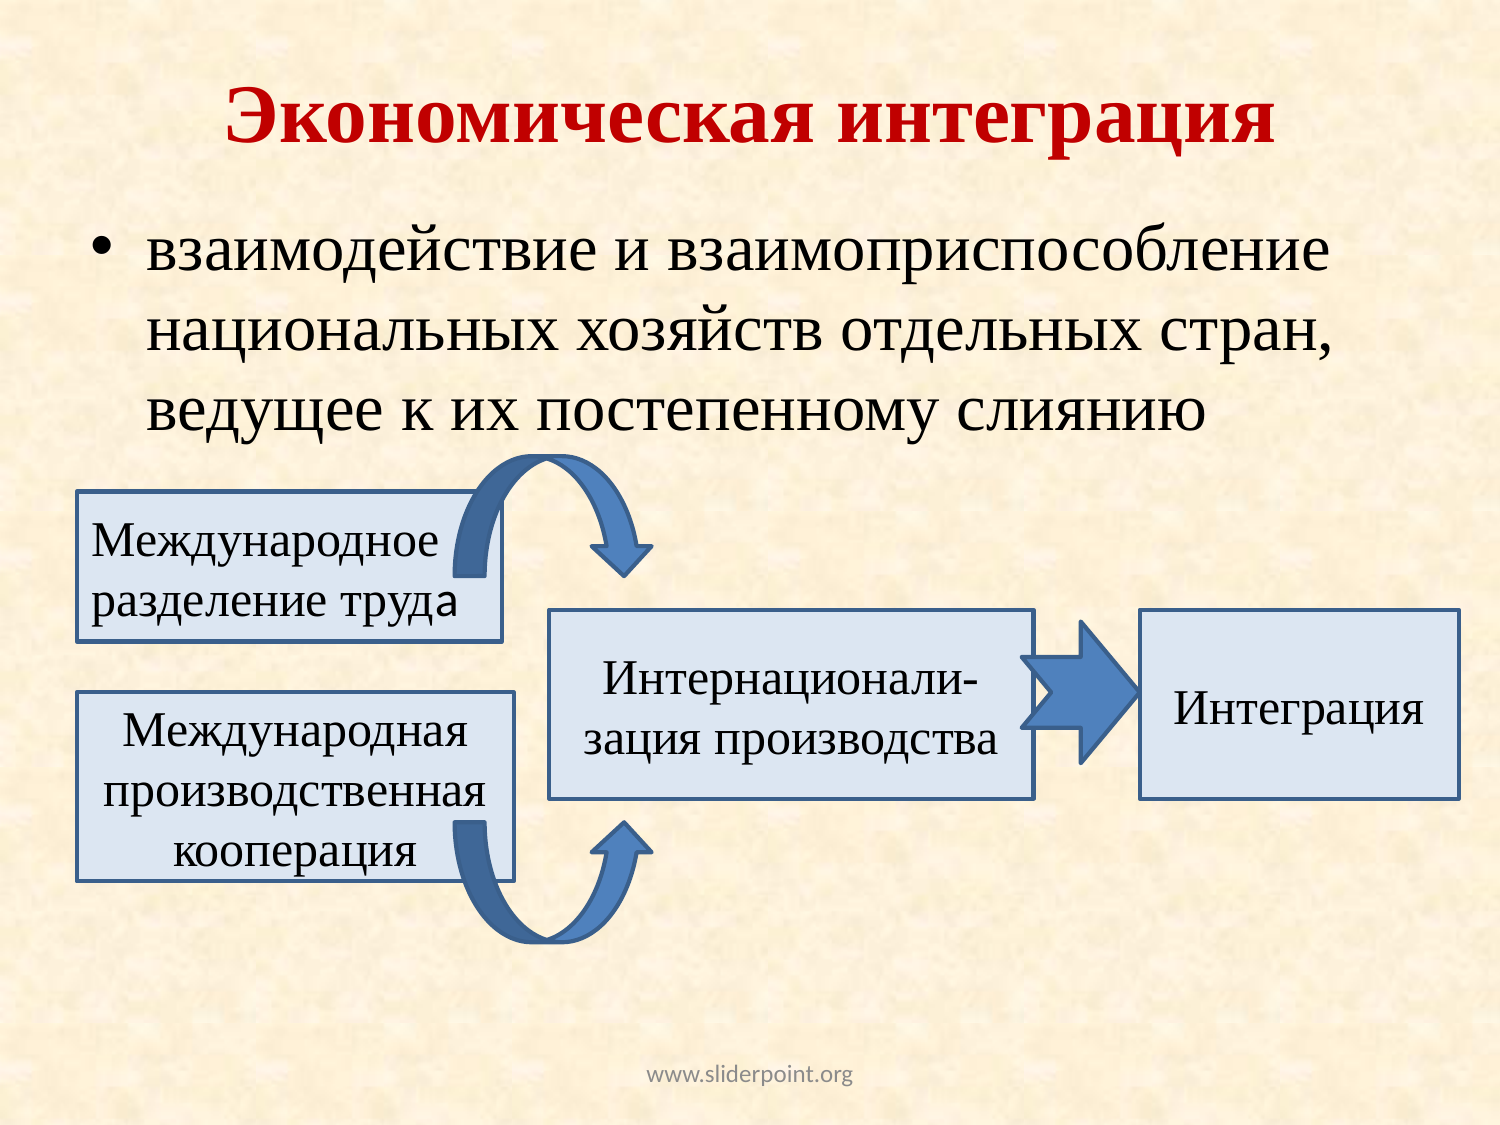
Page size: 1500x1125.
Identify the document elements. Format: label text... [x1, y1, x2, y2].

text_box Интеграция [1138, 608, 1461, 801]
title Экономическая интеграция [75, 45, 1425, 173]
text_box Международная производственная кооперация [75, 690, 516, 883]
list взаимодействие и взаимоприспособление национальных хозяйств отдельных стран, ведущее к их постепенному слиянию [75, 196, 1425, 1047]
text_box [1019, 619, 1138, 766]
picture [0, 0, 1500, 1125]
text_box Международное разделение труда [75, 489, 504, 644]
text_box Интернационали- зация производства [547, 608, 1036, 801]
text_box [452, 454, 654, 579]
footer www.sliderpoint.org [512, 1042, 988, 1103]
text_box [452, 820, 654, 945]
